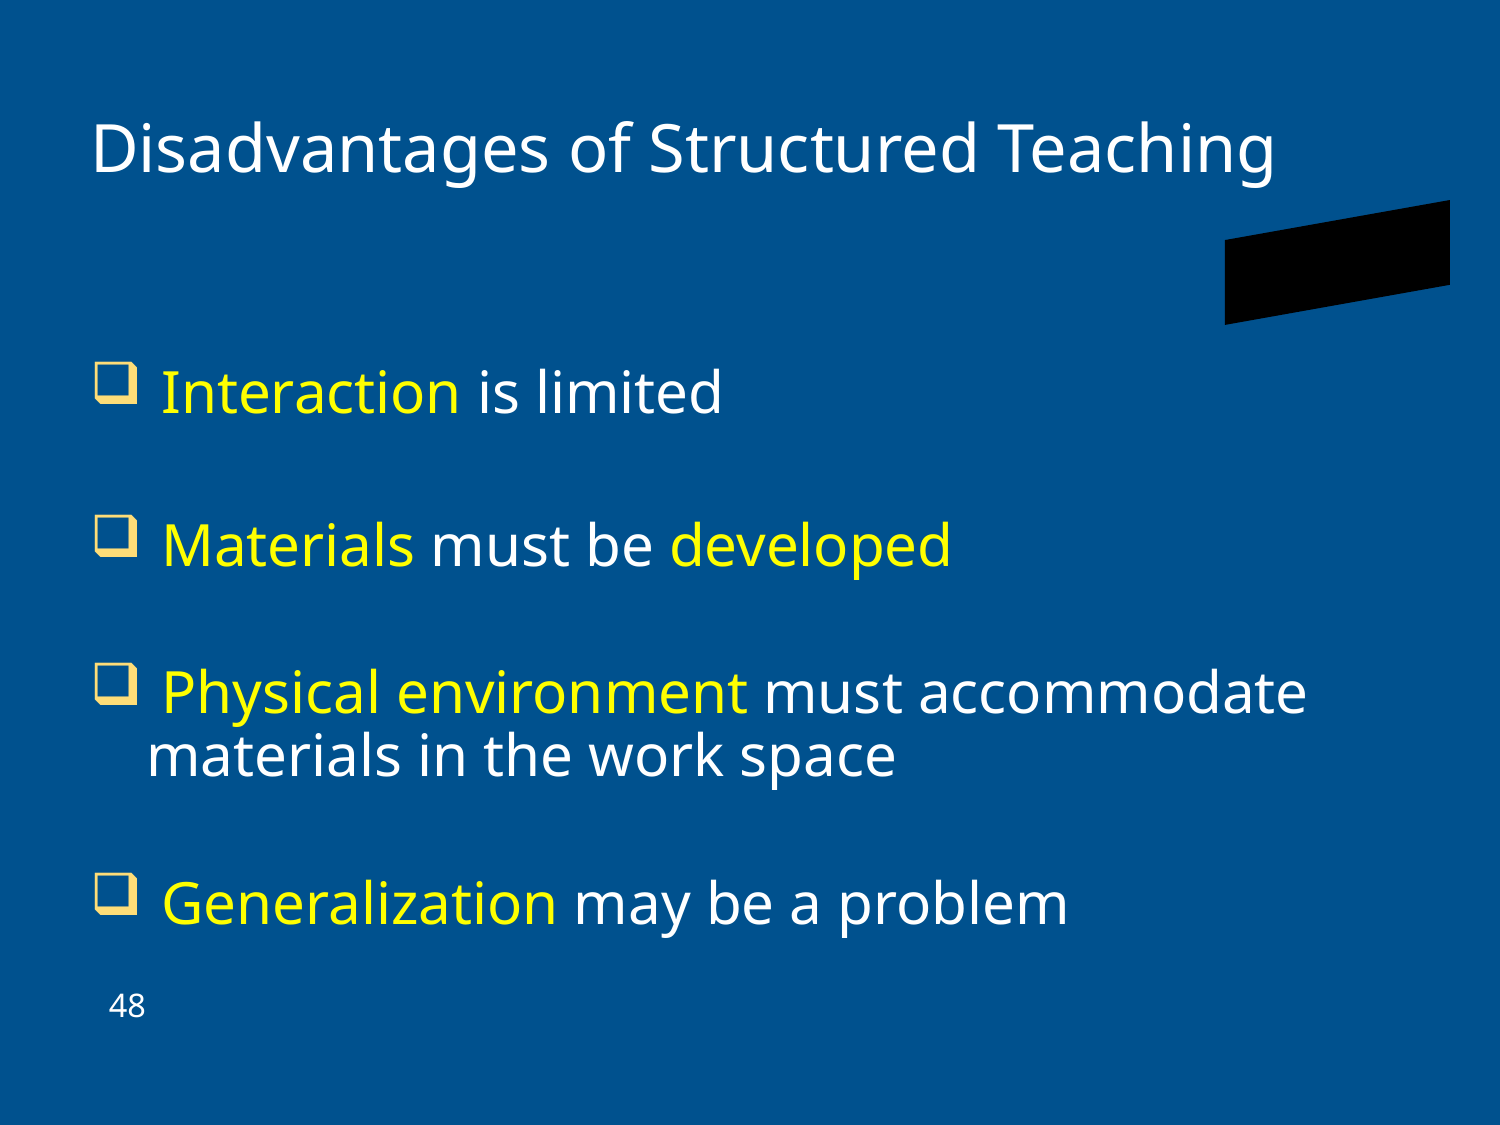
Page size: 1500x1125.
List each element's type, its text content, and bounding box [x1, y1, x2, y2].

list Interaction is limited Materials must be developed Physical environment must accommodate materials in the work space Generalization may be a problem [75, 287, 1425, 1013]
title Disadvantages of Structured Teaching [75, 69, 1388, 222]
slide_number 48 [93, 976, 194, 1037]
